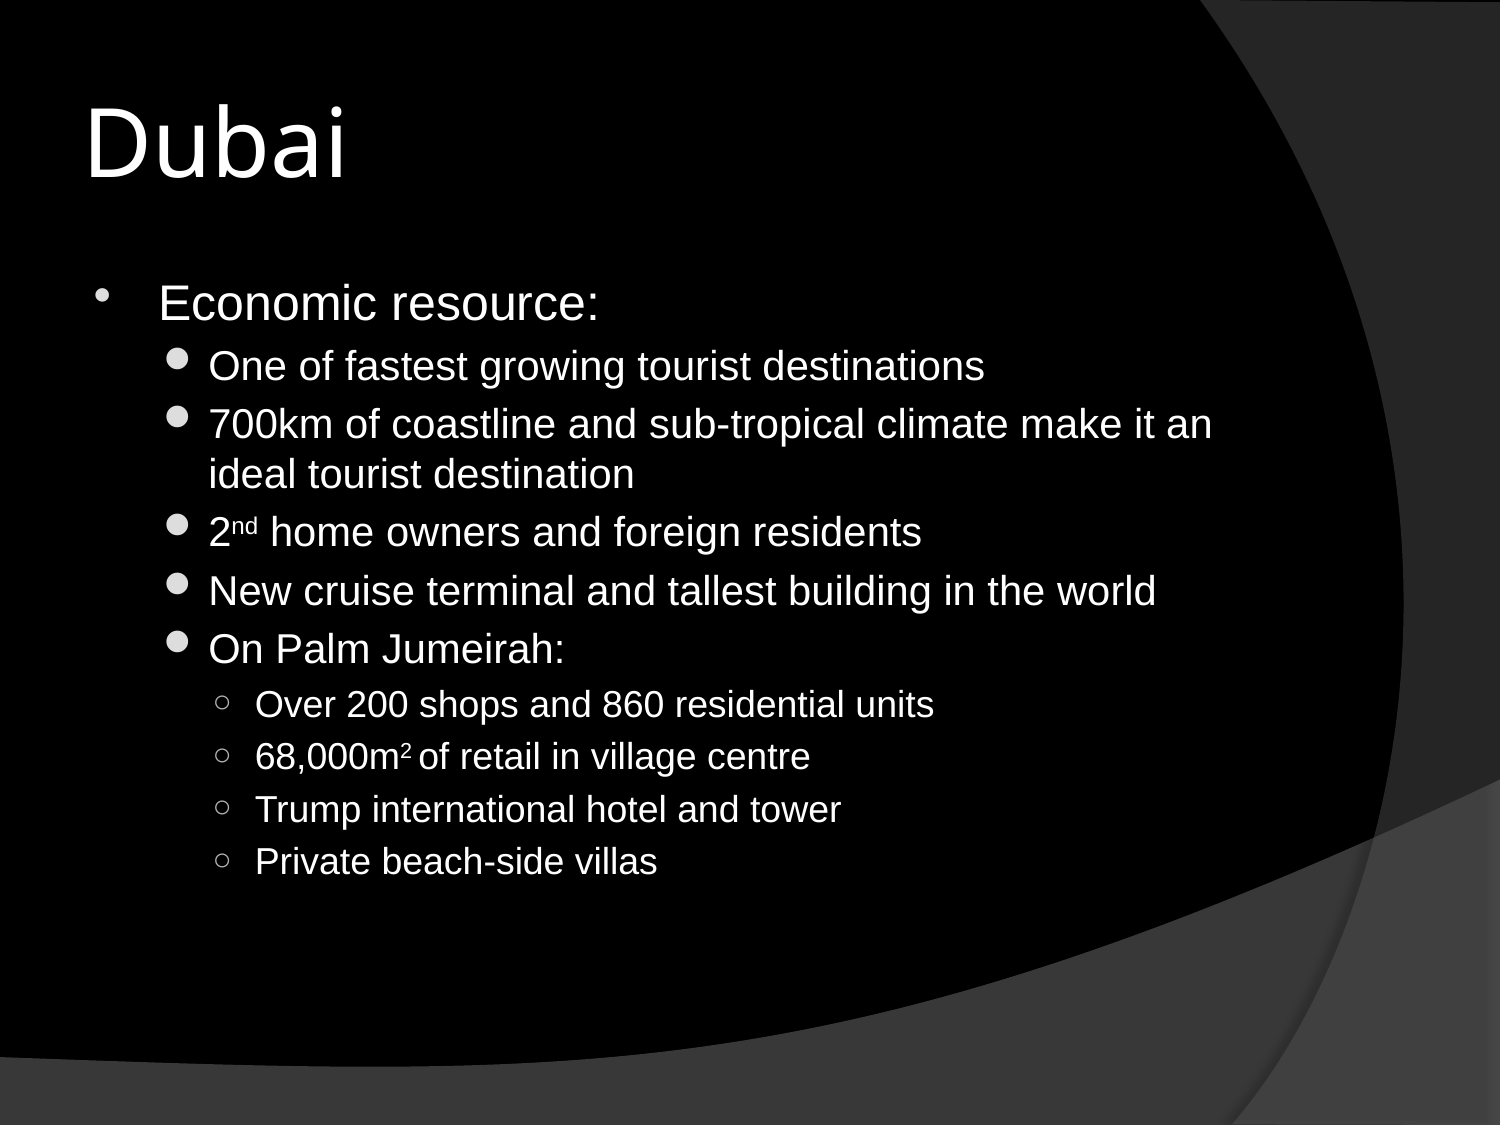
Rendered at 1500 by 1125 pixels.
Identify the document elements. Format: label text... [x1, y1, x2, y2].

title Dubai [75, 45, 1300, 233]
list Economic resource: One of fastest growing tourist destinations 700km of coastline and sub-tropical climate make it an ideal tourist destination 2nd home owners and foreign residents New cruise terminal and tallest building in the world On Palm Jumeirah: Over 200 shops and 860 residential units 68,000m2 of retail in village centre Trump international hotel and tower Private beach-side villas [75, 262, 1300, 1005]
